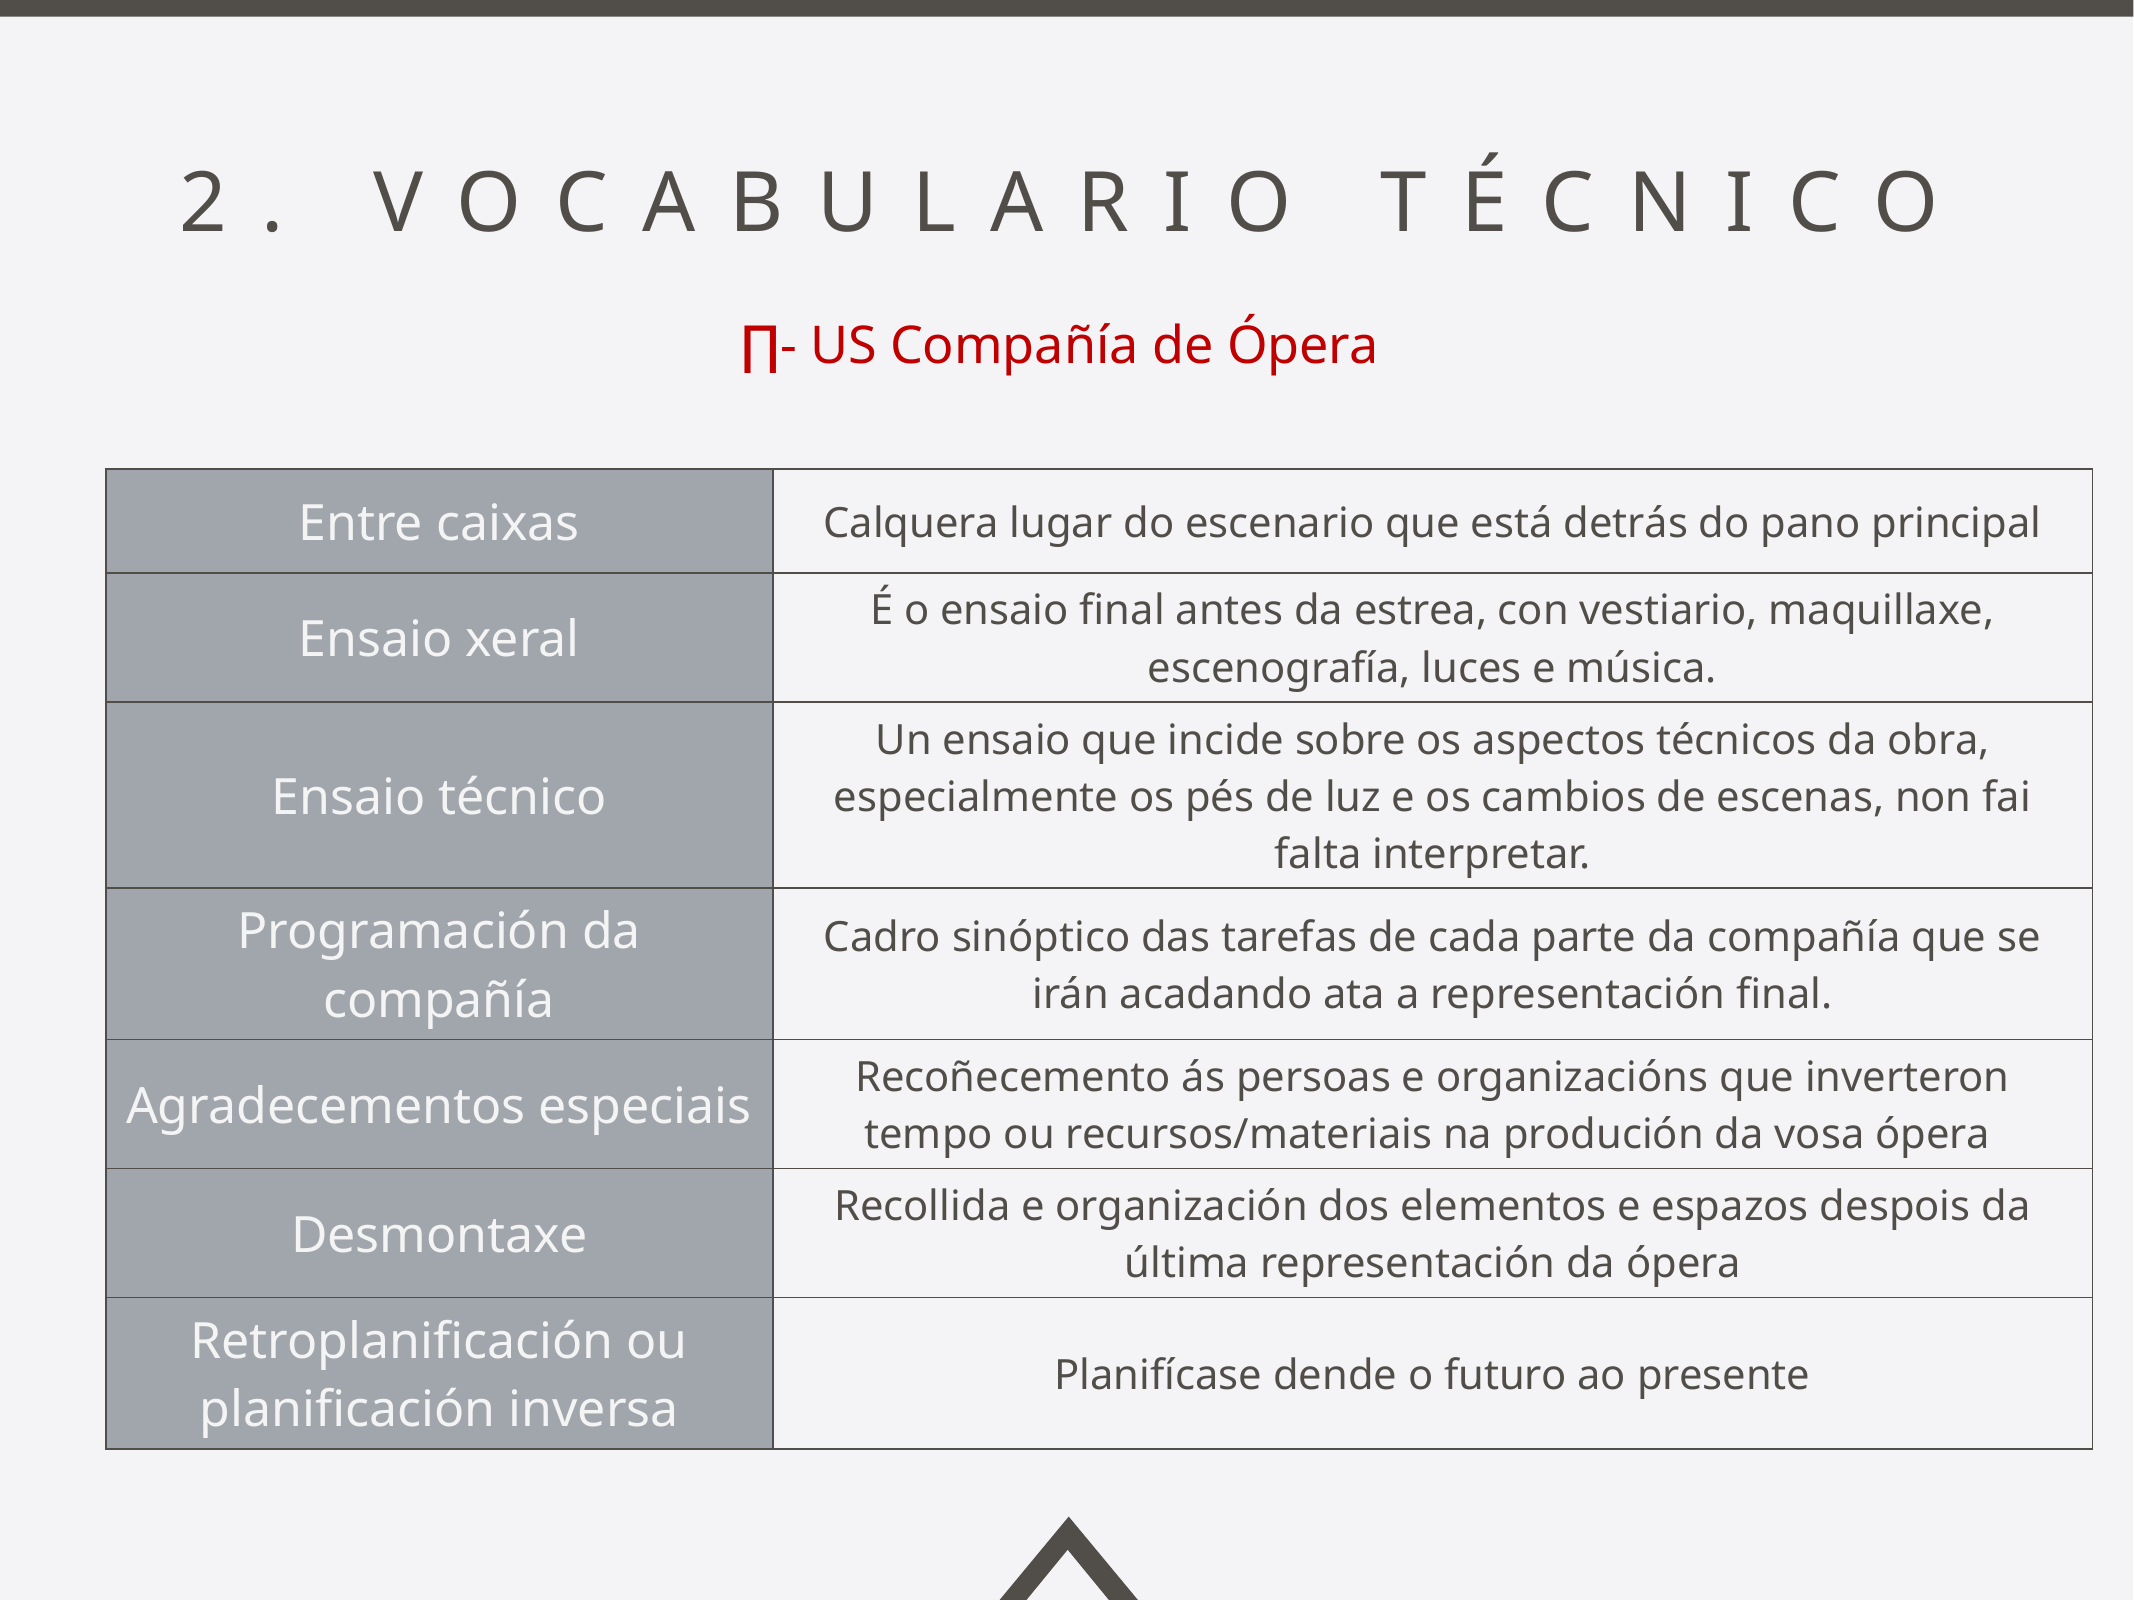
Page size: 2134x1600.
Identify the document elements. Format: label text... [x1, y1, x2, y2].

table_cell É o ensaio final antes da estrea, con vestiario, maquillaxe, escenografía, luces e música. [774, 574, 2092, 701]
table_cell Programación da compañía [107, 889, 772, 1039]
table_cell Recollida e organización dos elementos e espazos despois da última representación da ópera [774, 1169, 2092, 1297]
table_cell Desmontaxe [107, 1169, 772, 1297]
table_cell Un ensaio que incide sobre os aspectos técnicos da obra, especialmente os pés de luz e os cambios de escenas, non fai falta interpretar. [774, 703, 2092, 887]
table_header Calquera lugar do escenario que está detrás do pano principal [774, 470, 2092, 572]
table_cell Cadro sinóptico das tarefas de cada parte da compañía que se irán acadando ata a representación final. [774, 889, 2092, 1039]
table_header Entre caixas [107, 470, 772, 572]
table_cell Retroplanificación ou planificación inversa [107, 1298, 772, 1448]
text_box ∏- US Compañía de Ópera [420, 303, 1700, 371]
table_cell Planifícase dende o futuro ao presente [774, 1298, 2092, 1448]
table_cell Recoñecemento ás persoas e organizacións que inverteron tempo ou recursos/materiais na produción da vosa ópera [774, 1040, 2092, 1168]
text_box 2. Vocabulario técnico [105, 140, 2014, 306]
table_cell Ensaio xeral [107, 574, 772, 701]
table_cell Agradecementos especiais [107, 1040, 772, 1168]
table_cell Ensaio técnico [107, 703, 772, 887]
